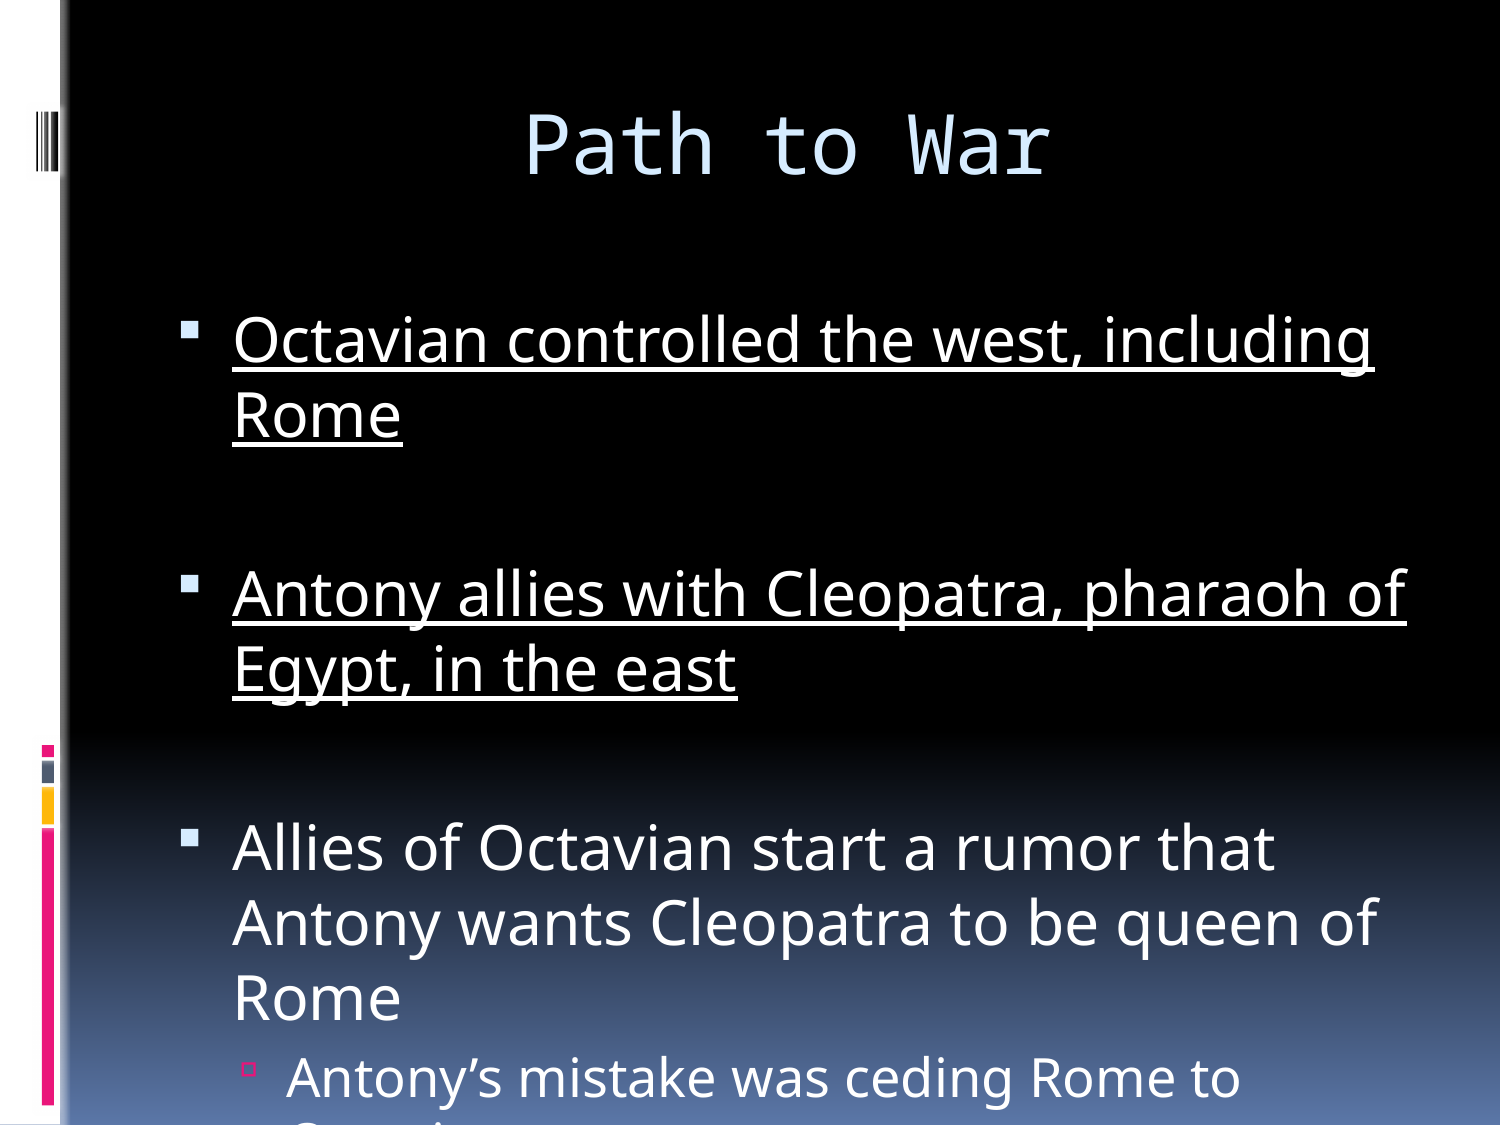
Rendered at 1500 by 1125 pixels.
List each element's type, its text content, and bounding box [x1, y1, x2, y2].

list Octavian controlled the west, including Rome Antony allies with Cleopatra, pharaoh of Egypt, in the east Allies of Octavian start a rumor that Antony wants Cleopatra to be queen of Rome Antony’s mistake was ceding Rome to Octavian [150, 292, 1425, 1043]
title Path to War [150, 83, 1425, 234]
